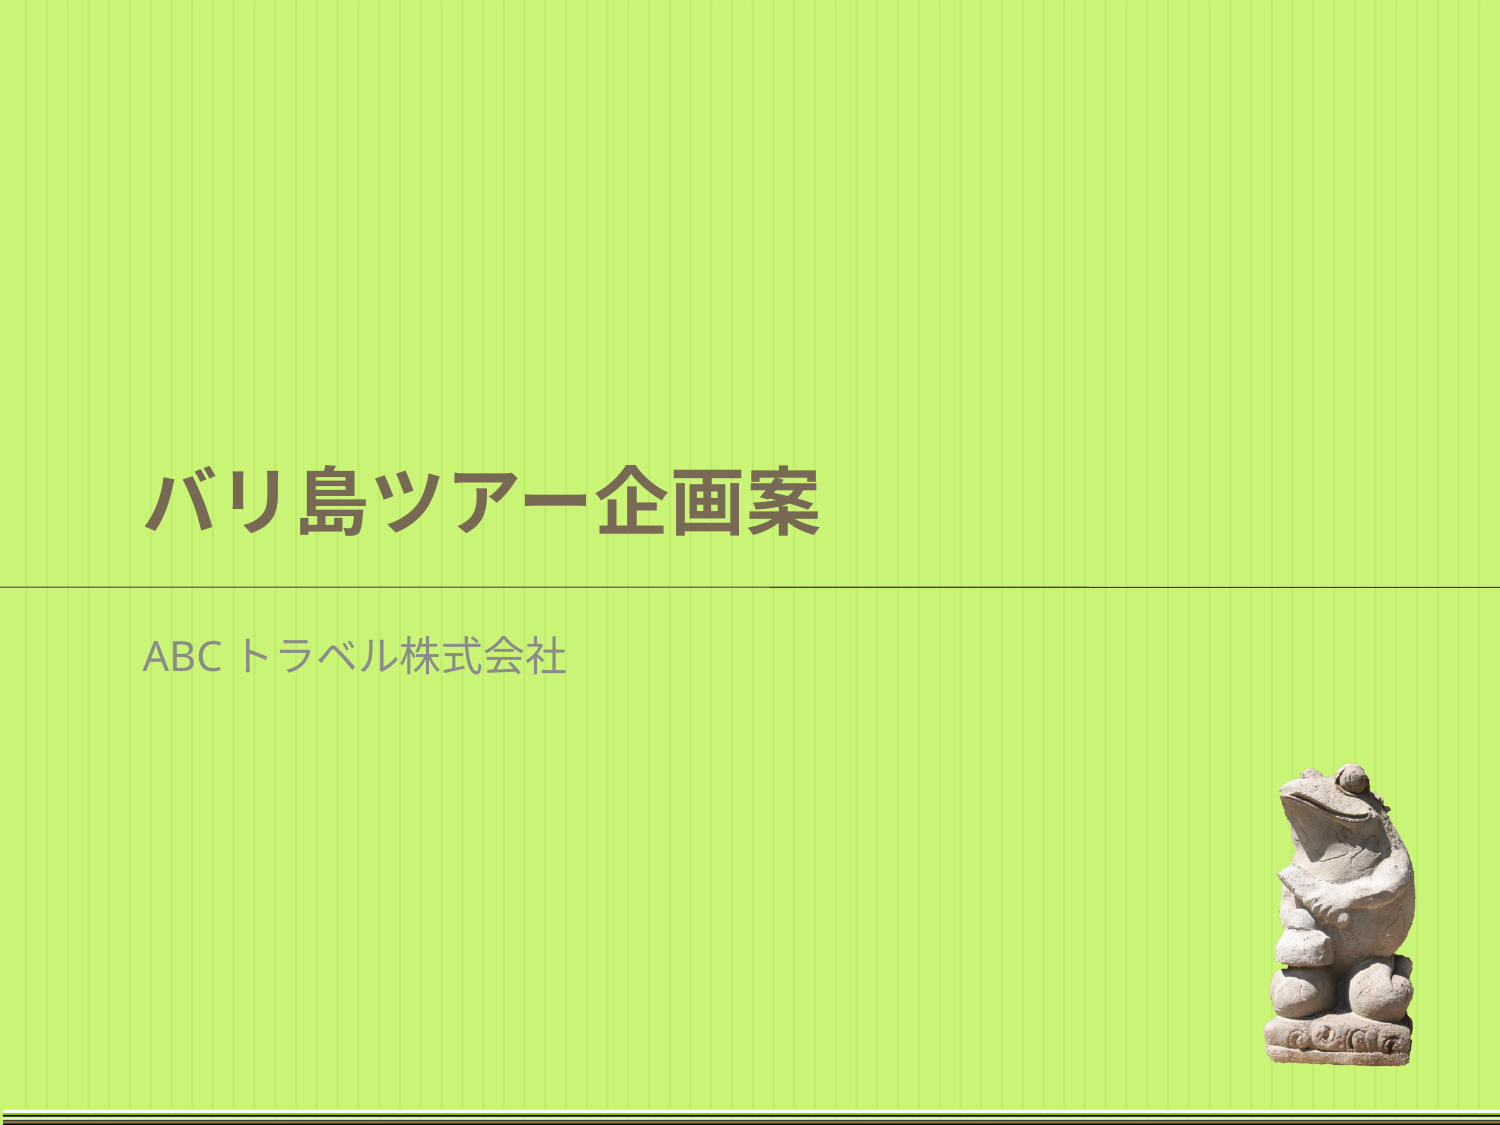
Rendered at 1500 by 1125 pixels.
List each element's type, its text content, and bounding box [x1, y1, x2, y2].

subtitle ABCトラベル株式会社 [112, 600, 1388, 825]
title バリ島ツアー企画案 [112, 349, 1388, 575]
picture [1257, 751, 1423, 1076]
